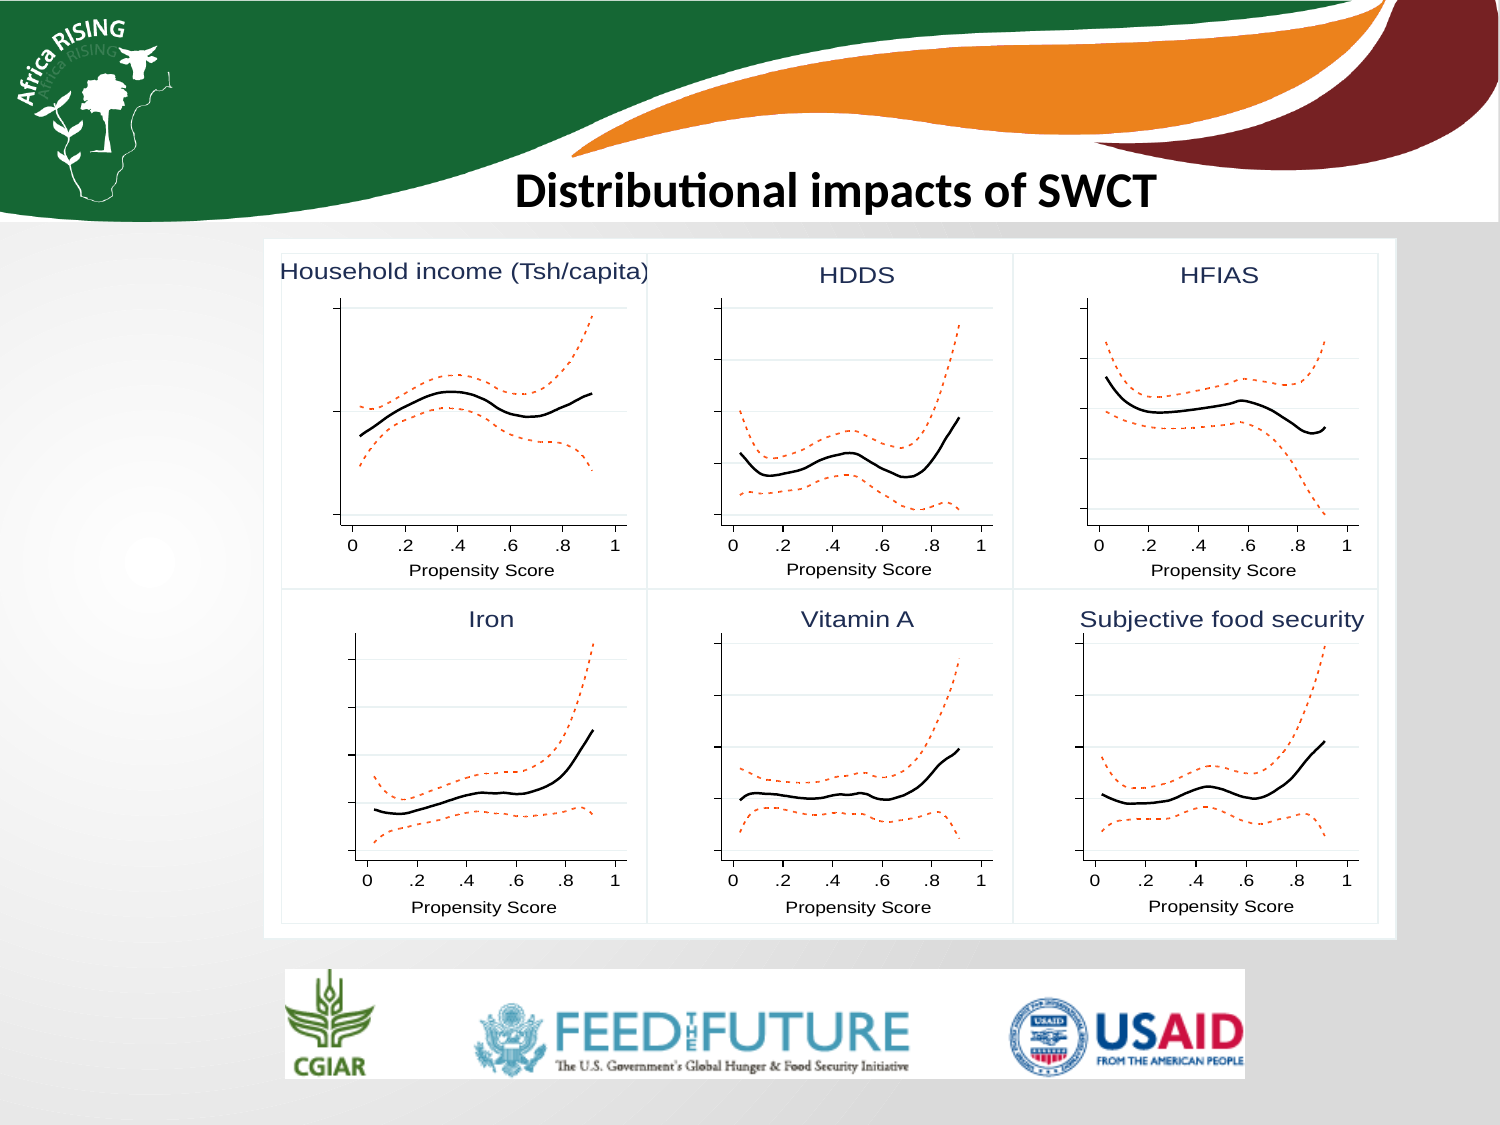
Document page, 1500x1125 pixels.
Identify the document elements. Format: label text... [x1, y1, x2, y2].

text_box Distributional impacts of SWCT [499, 146, 1250, 226]
picture [285, 969, 1245, 1079]
picture [0, 0, 1499, 222]
picture [261, 236, 1401, 941]
